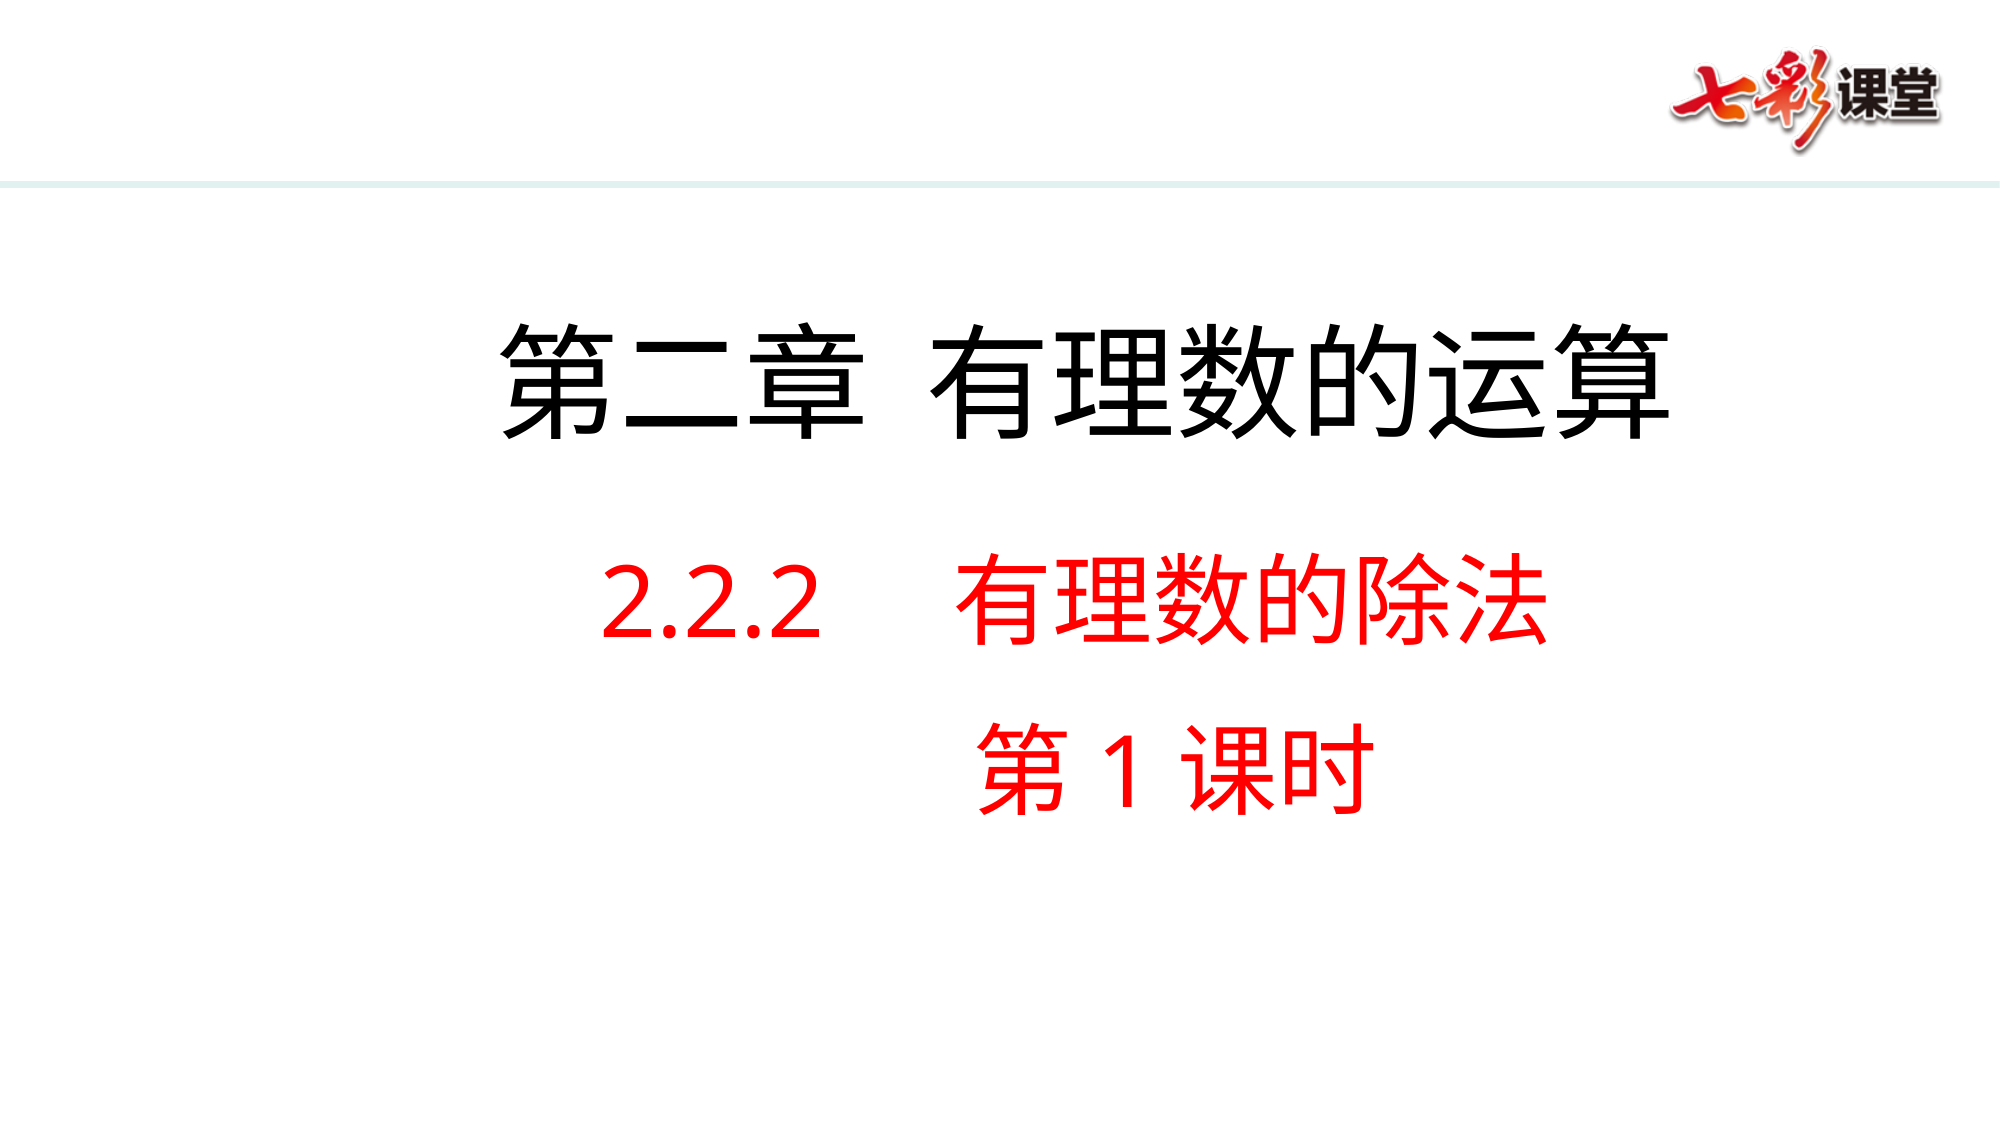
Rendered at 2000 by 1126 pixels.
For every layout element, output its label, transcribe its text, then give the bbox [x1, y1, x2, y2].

picture [1666, 42, 1948, 157]
text_box 2.2.2 有理数的除法 第1课时 [377, 527, 1723, 838]
text_box 第二章 有理数的运算 [432, 294, 1737, 465]
